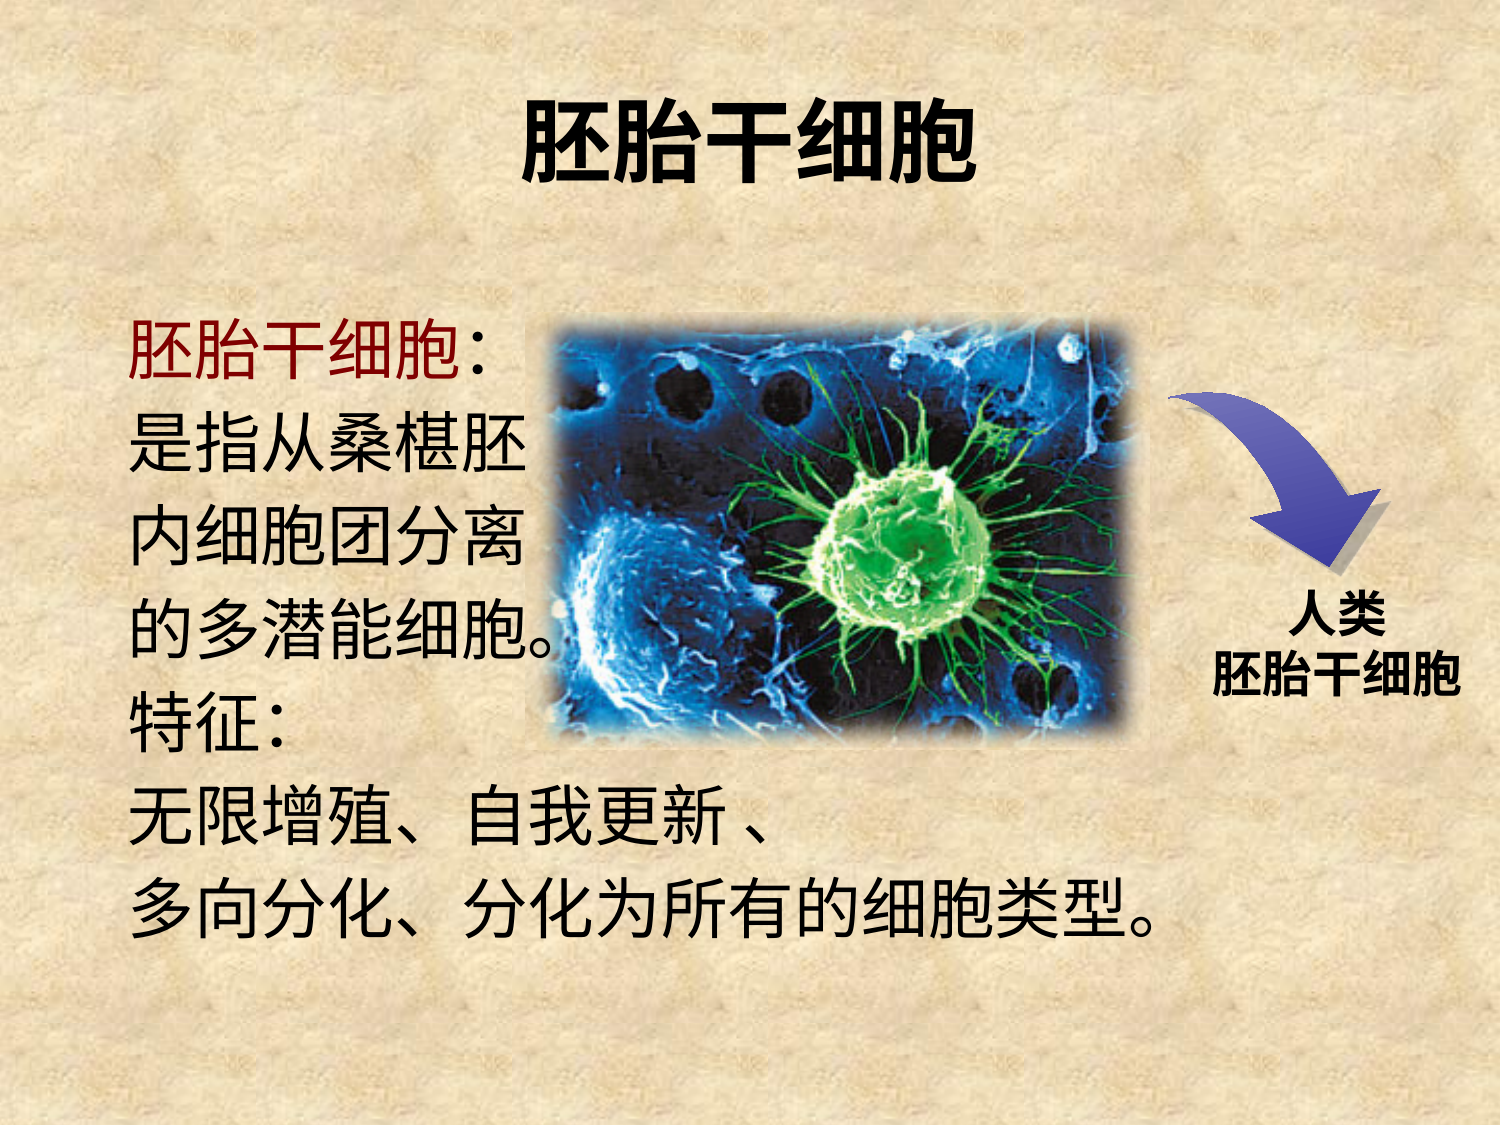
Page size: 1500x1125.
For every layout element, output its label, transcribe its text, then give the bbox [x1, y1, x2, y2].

picture [524, 312, 1151, 751]
list 胚胎干细胞： 是指从桑椹胚 内细胞团分离 的多潜能细胞。 特征： 无限增殖、自我更新 、 多向分化、分化为所有的细胞类型。 [112, 299, 1500, 1025]
text_box 人类 胚胎干细胞 [1175, 574, 1500, 710]
text_box [1168, 392, 1381, 567]
title 胚胎干细胞 [75, 45, 1425, 233]
picture [0, 0, 1500, 1125]
